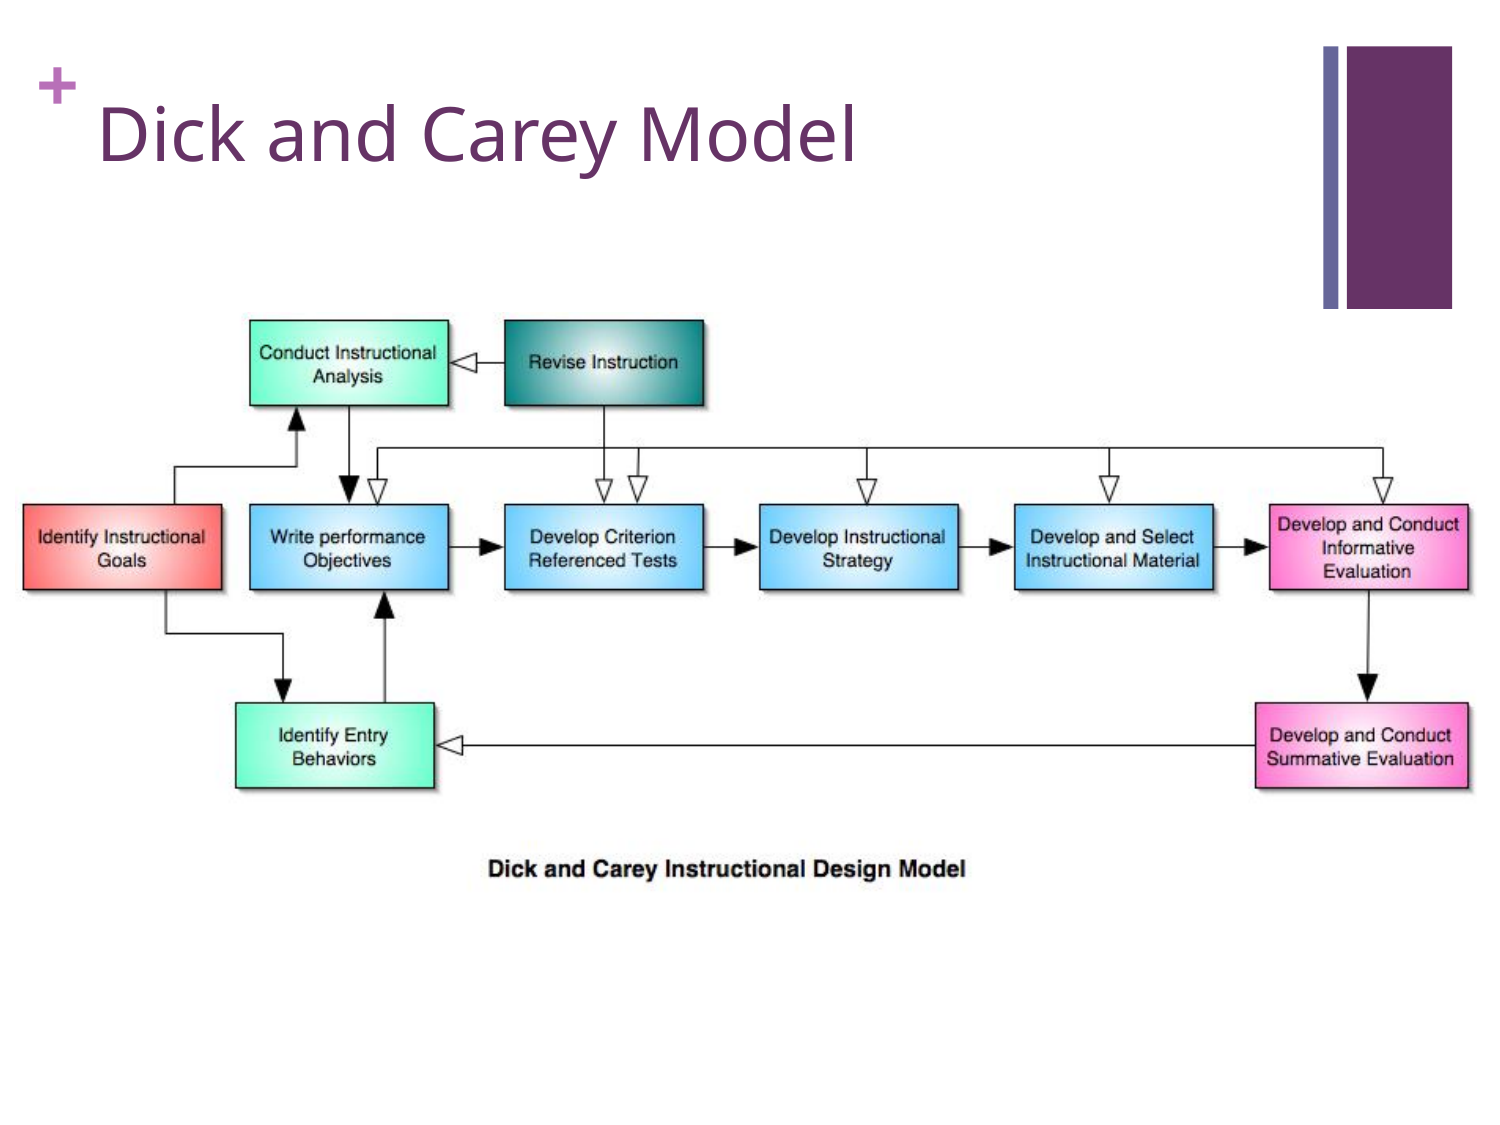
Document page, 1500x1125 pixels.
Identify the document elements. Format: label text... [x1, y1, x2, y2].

title Dick and Carey Model [81, 79, 1322, 200]
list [15, 203, 1477, 1006]
